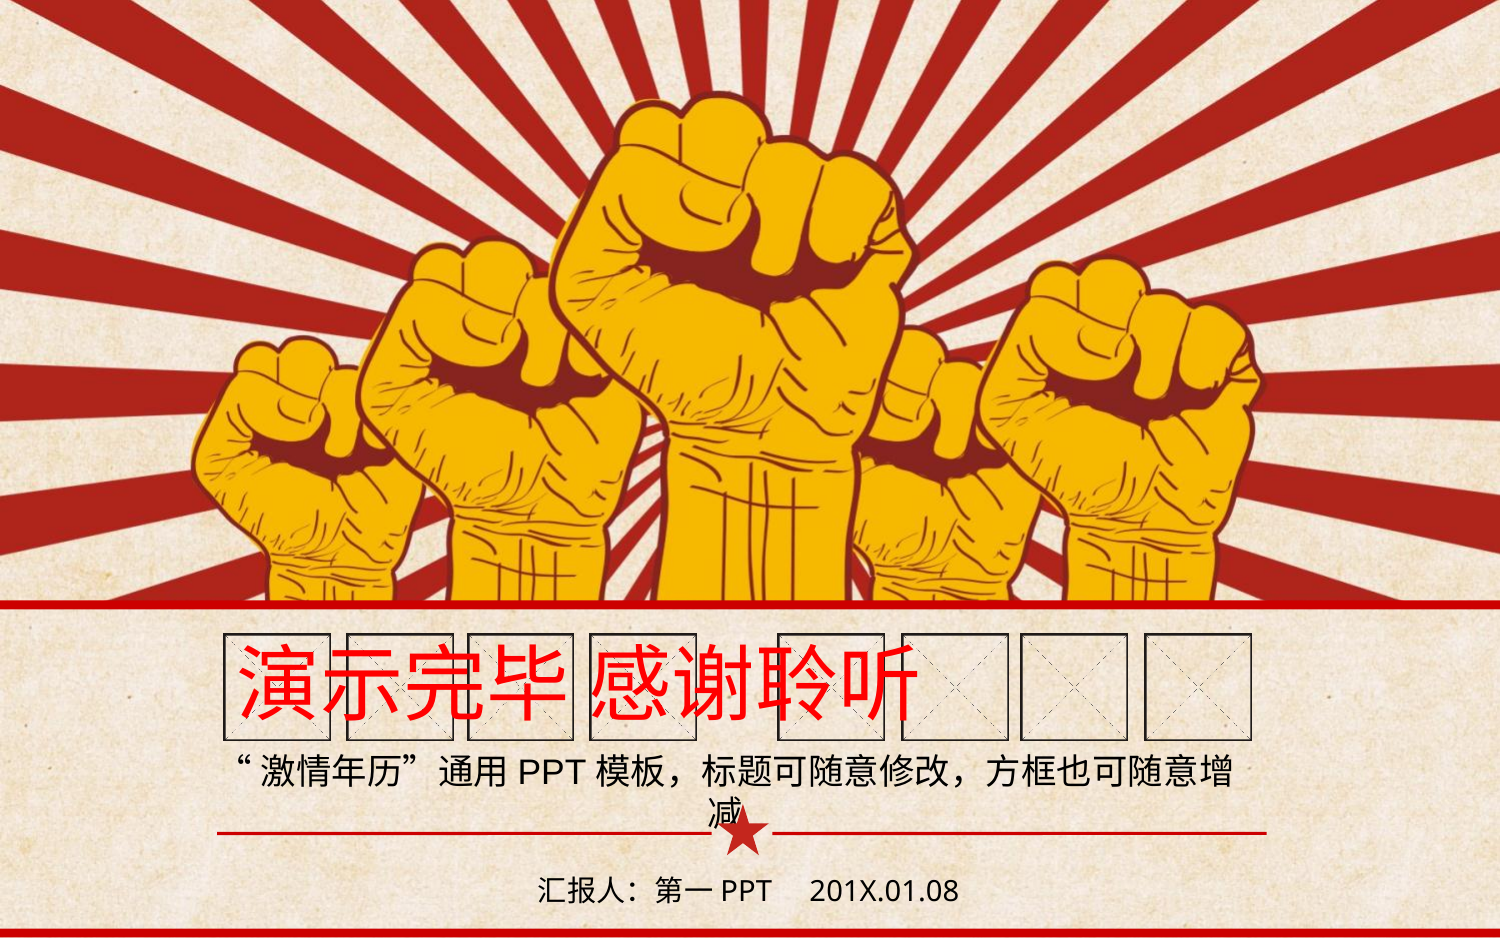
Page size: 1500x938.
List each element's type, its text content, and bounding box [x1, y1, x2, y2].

text_box 汇报人：第一PPT 201X.01.08 [479, 865, 1018, 927]
text_box “激情年历”通用PPT模板，标题可随意修改，方框也可随意增减 [196, 742, 1254, 840]
picture [0, 0, 1500, 600]
text_box [717, 803, 769, 856]
text_box 演示完毕 感谢聆听 [222, 624, 1256, 739]
text_box [0, 600, 1500, 610]
picture [0, 610, 1500, 928]
text_box [0, 928, 1500, 938]
